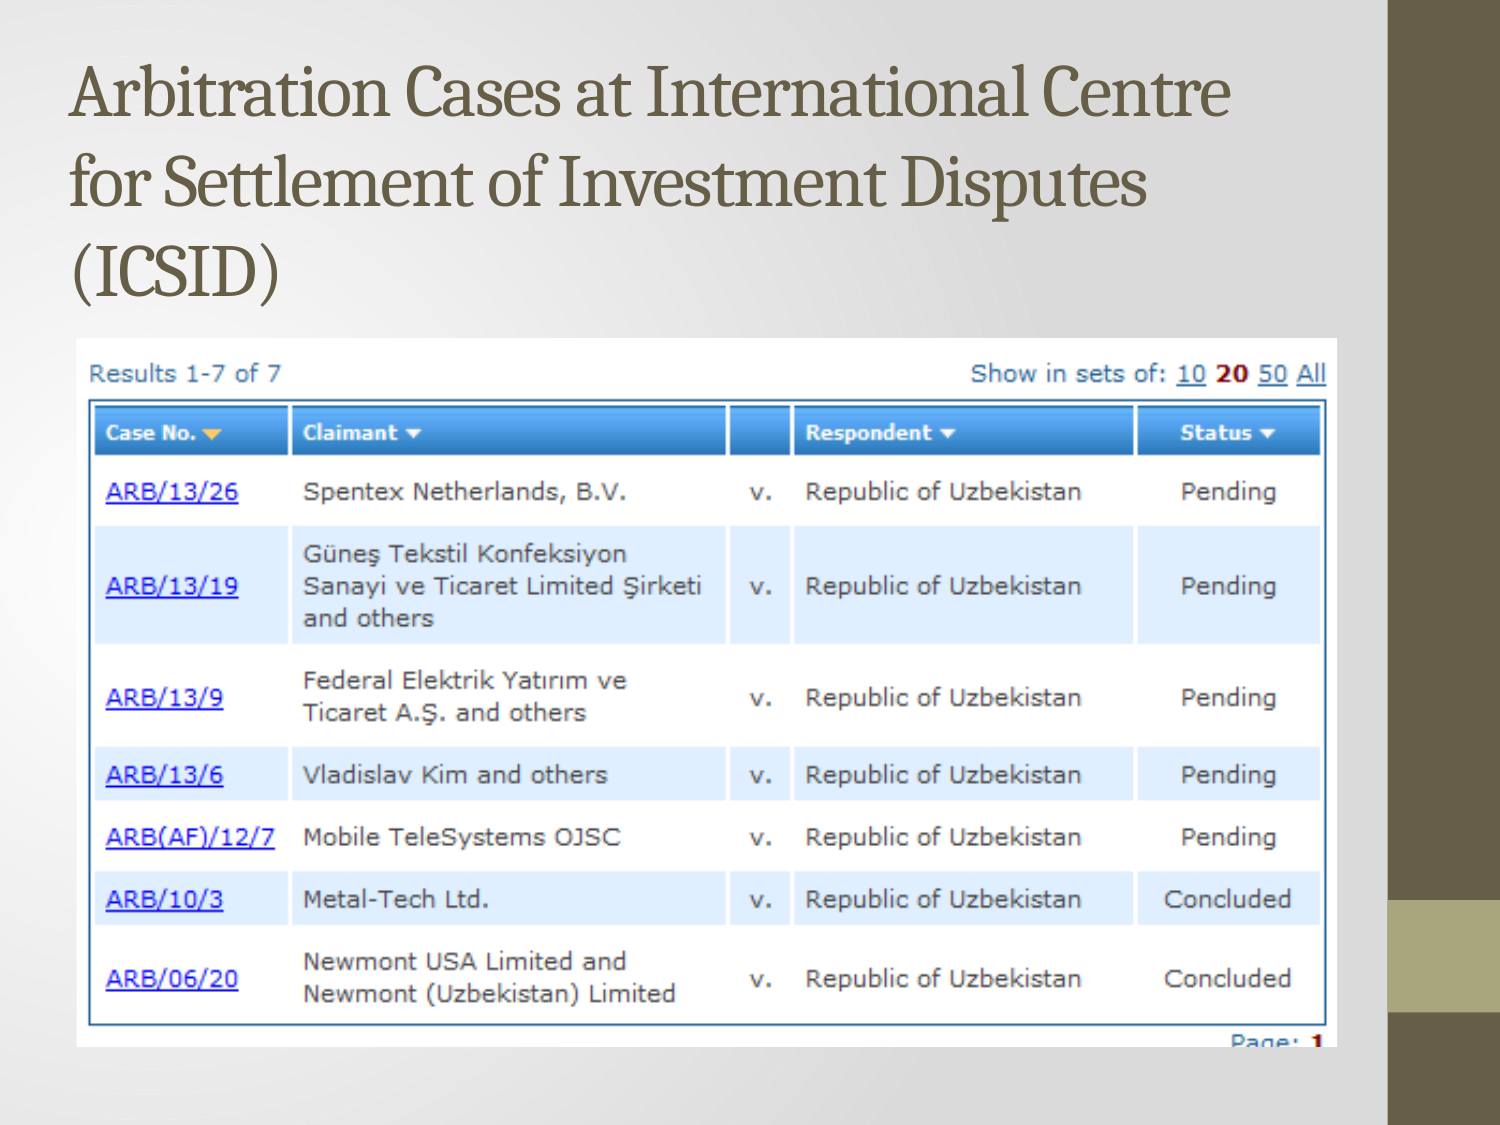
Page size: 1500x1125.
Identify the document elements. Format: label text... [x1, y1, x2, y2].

title Arbitration Cases at International Centre for Settlement of Investment Disputes (ICSID) [53, 78, 1329, 320]
picture [76, 337, 1338, 1048]
